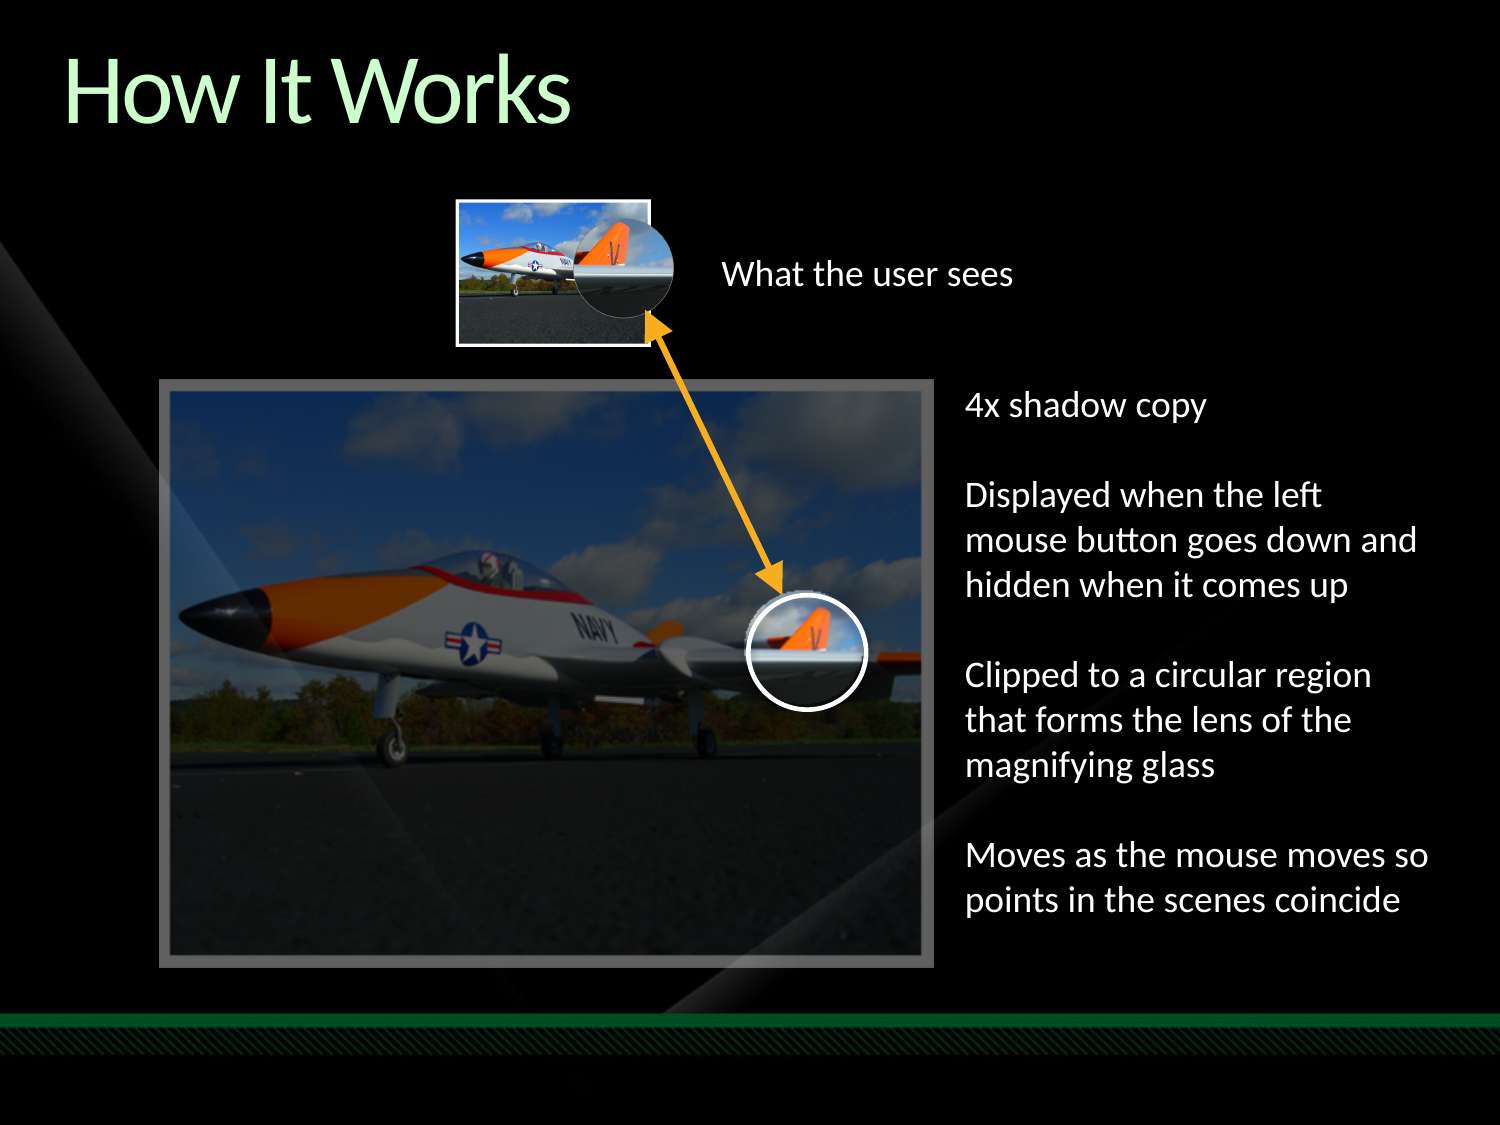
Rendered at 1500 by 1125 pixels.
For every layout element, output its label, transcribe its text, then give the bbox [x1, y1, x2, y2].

text_box What the user sees [706, 241, 1030, 302]
picture [0, 0, 1500, 1125]
title How It Works [62, 37, 1438, 147]
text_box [570, 383, 857, 522]
text_box 4x shadow copy Displayed when the left mouse button goes down and hidden when it comes up Clipped to a circular region that forms the lens of the magnifying glass Moves as the mouse moves so points in the scenes coincide [950, 372, 1449, 928]
